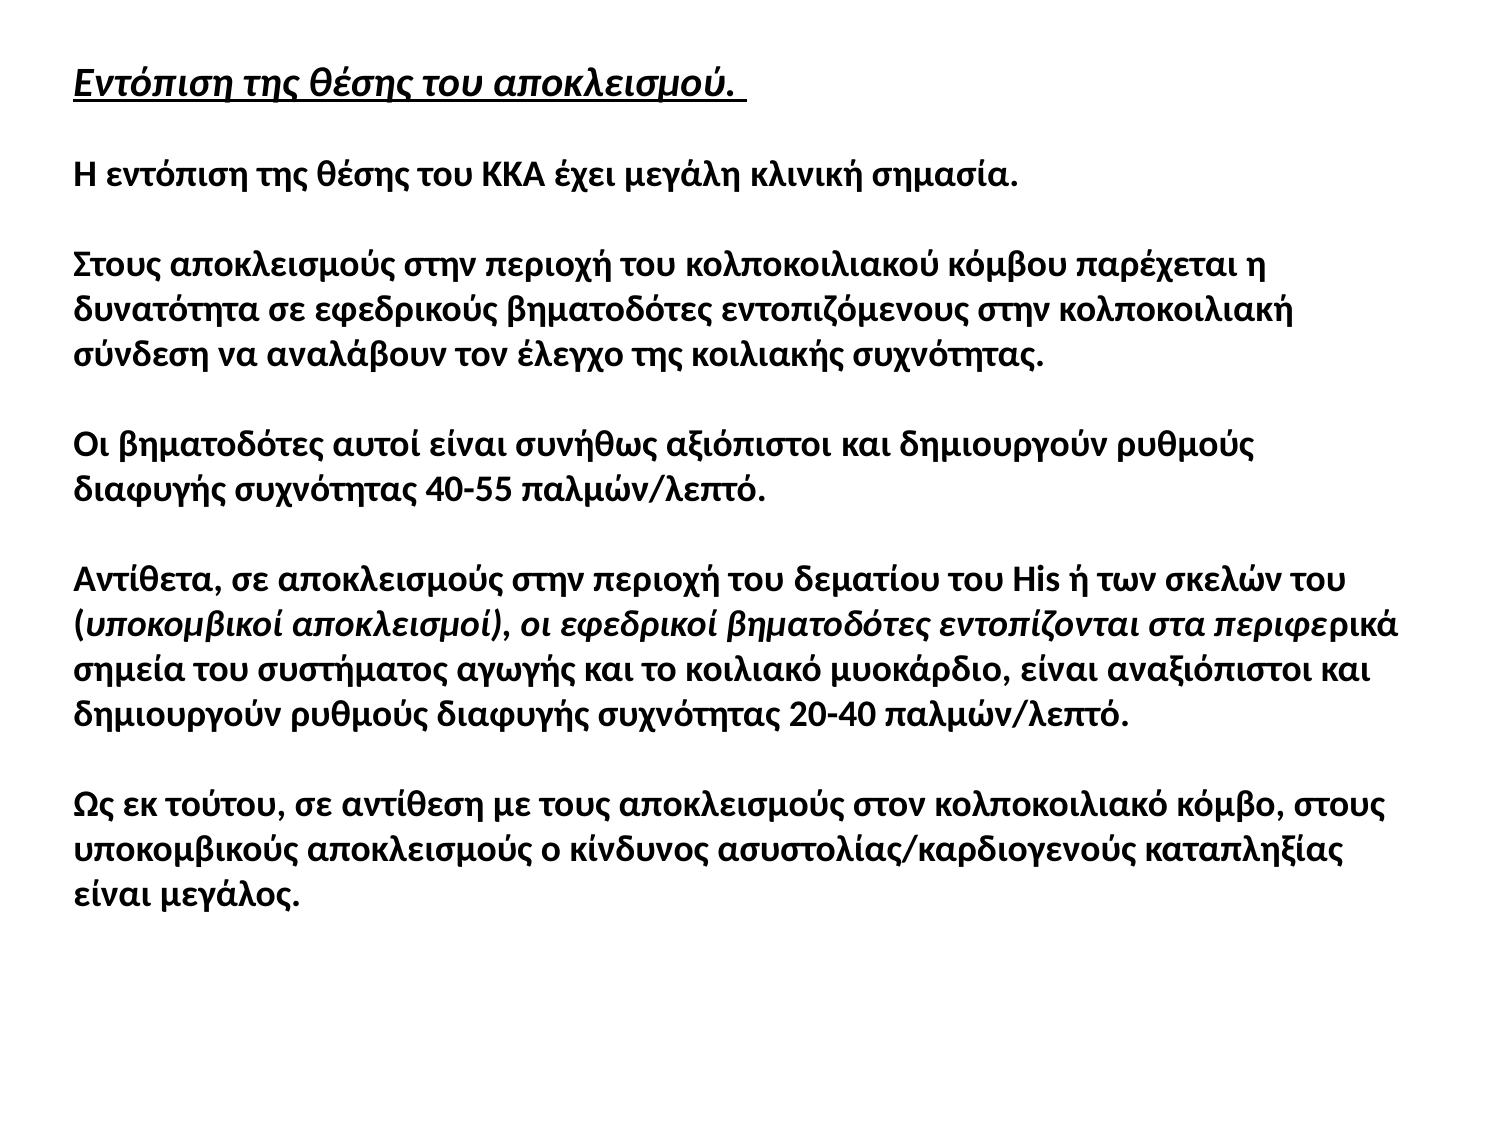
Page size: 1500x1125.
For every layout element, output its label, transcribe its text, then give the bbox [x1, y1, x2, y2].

text_box Εντόπιση της θέσης του αποκλεισμού. Η εντόπιση της θέσης του ΚΚΑ έχει μεγάλη κλινική σημασία. Στους αποκλεισμούς στην περιοχή του κολποκοιλιακού κόμβου παρέχεται η δυνατότητα σε εφεδρικούς βηματοδότες εντοπιζόμενους στην κολποκοιλιακή σύνδεση να αναλάβουν τον έλεγχο της κοιλιακής συχνότητας. Οι βηματοδότες αυτοί είναι συνήθως αξιόπιστοι και δημιουργούν ρυθμούς διαφυγής συχνότητας 40-55 παλμών/λεπτό. Αντίθετα, σε αποκλεισμούς στην περιοχή του δεματίου του His ή των σκελών του (υποκομβικοί αποκλεισμοί), οι εφεδρικοί βηματοδότες εντοπίζονται στα περιφερικά σημεία του συστήματος αγωγής και το κοιλιακό μυοκάρδιο, είναι αναξιόπιστοι και δημιουργούν ρυθμούς διαφυγής συχνότητας 20-40 παλμών/λεπτό. Ως εκ τούτου, σε αντίθεση με τους αποκλεισμούς στον κολποκοιλιακό κόμβο, στους υποκομβικούς αποκλεισμούς ο κίνδυνος ασυστολίας/καρδιογενούς καταπληξίας είναι μεγάλος. [58, 46, 1430, 922]
